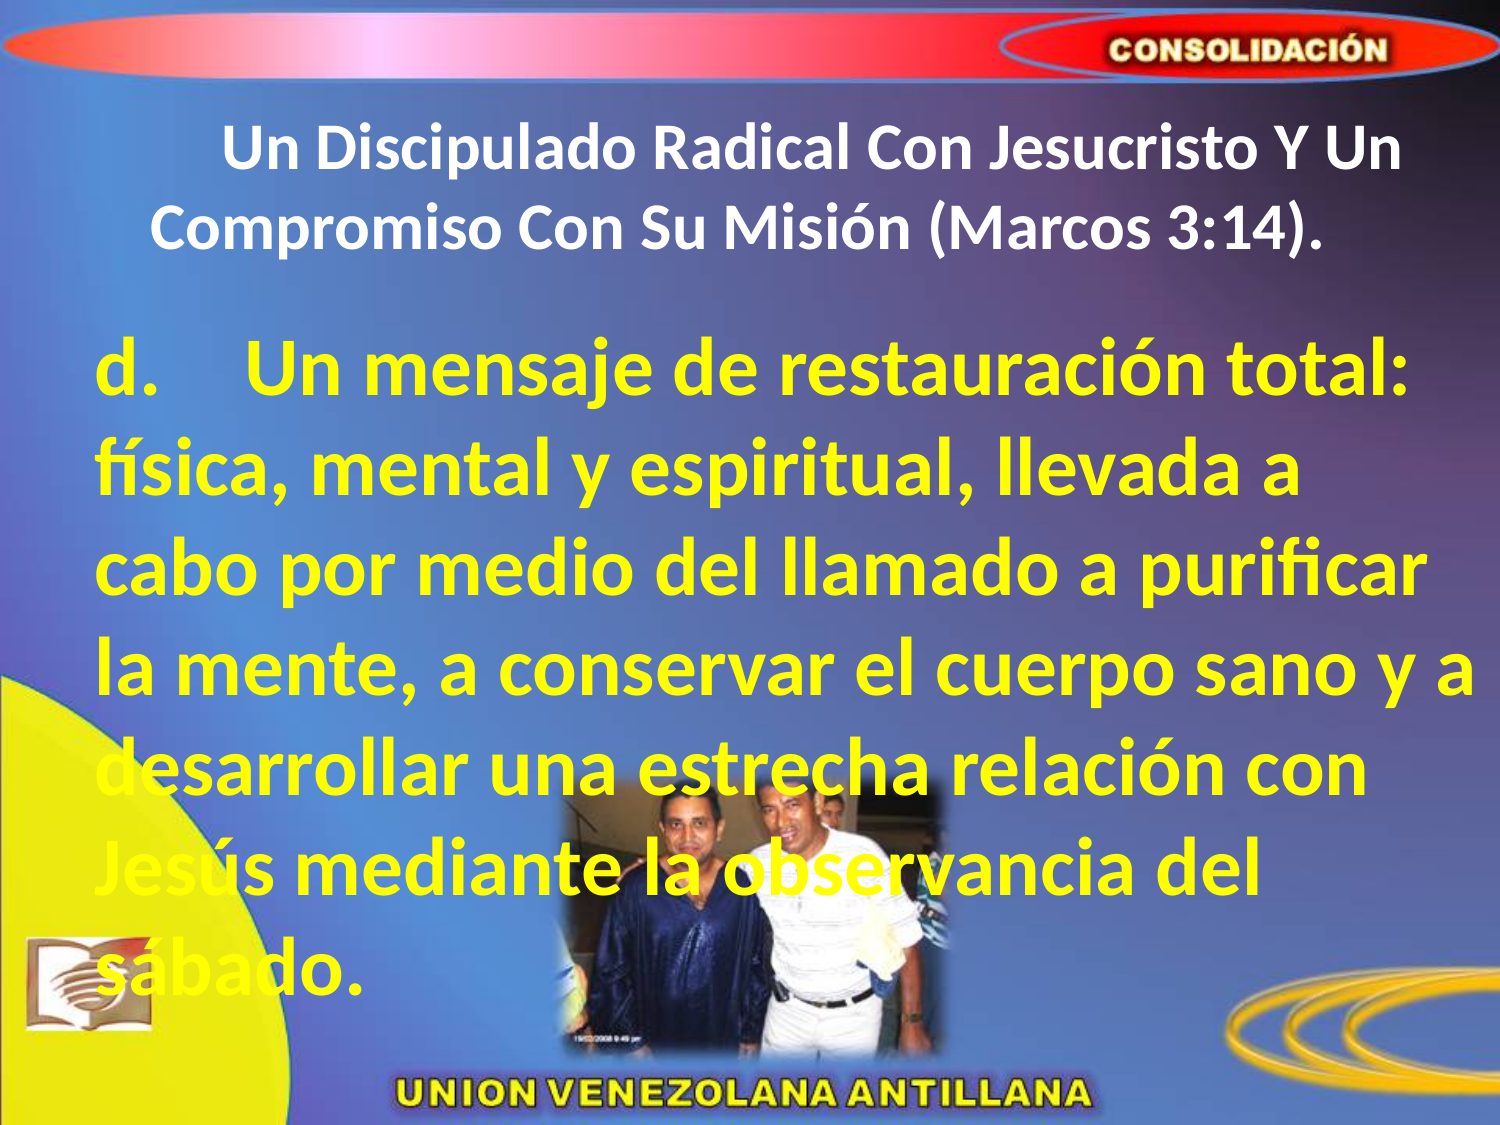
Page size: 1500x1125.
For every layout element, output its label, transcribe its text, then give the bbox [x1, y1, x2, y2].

title Un Discipulado Radical Con Jesucristo Y Un Compromiso Con Su Misión (Marcos 3:14). [11, 128, 1465, 317]
list d. Un mensaje de restauración total: física, mental y espiritual, llevada a cabo por medio del llamado a purificar la mente, a conservar el cuerpo sano y a desarrollar una estrecha relación con Jesús mediante la observancia del sábado. [23, 304, 1500, 1048]
picture [0, 0, 1500, 1125]
